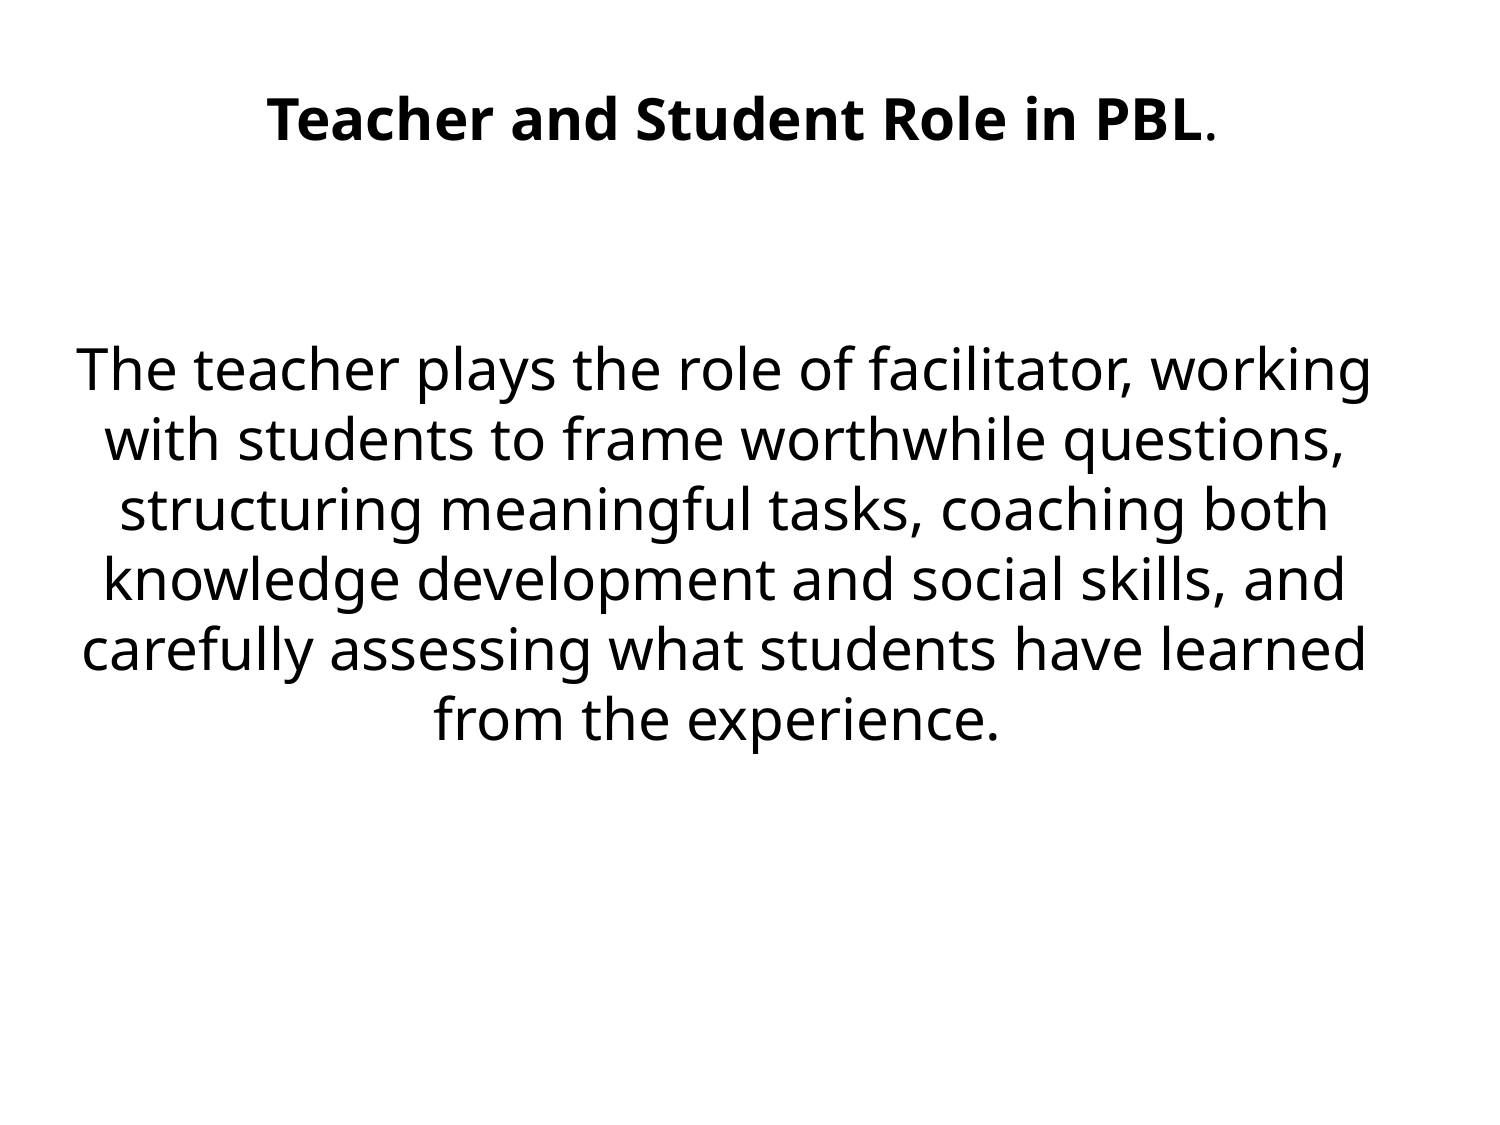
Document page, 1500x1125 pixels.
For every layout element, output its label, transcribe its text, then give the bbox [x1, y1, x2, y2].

text_box Teacher and Student Role in PBL. [50, 75, 1450, 160]
text_box The teacher plays the role of facilitator, working with students to frame worthwhile questions, structuring meaningful tasks, coaching both knowledge development and social skills, and carefully assessing what students have learned from the experience. [0, 324, 1450, 830]
